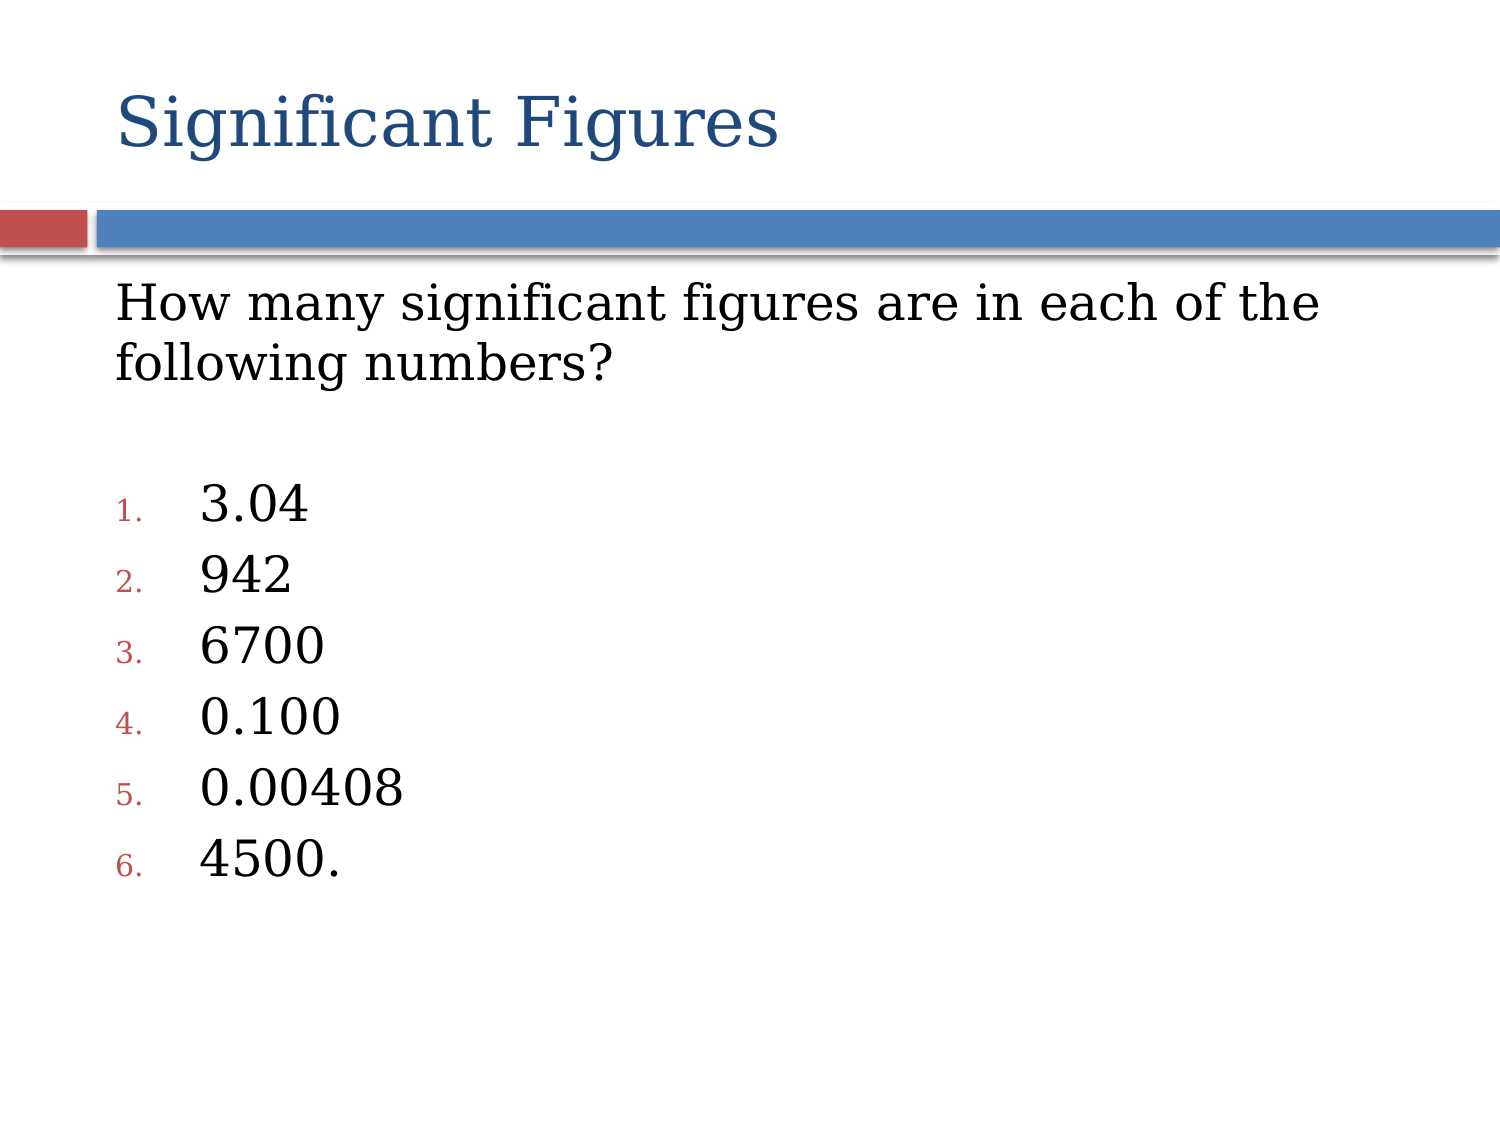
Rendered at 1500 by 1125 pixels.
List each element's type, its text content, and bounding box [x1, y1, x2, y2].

title Significant Figures [100, 37, 1438, 200]
